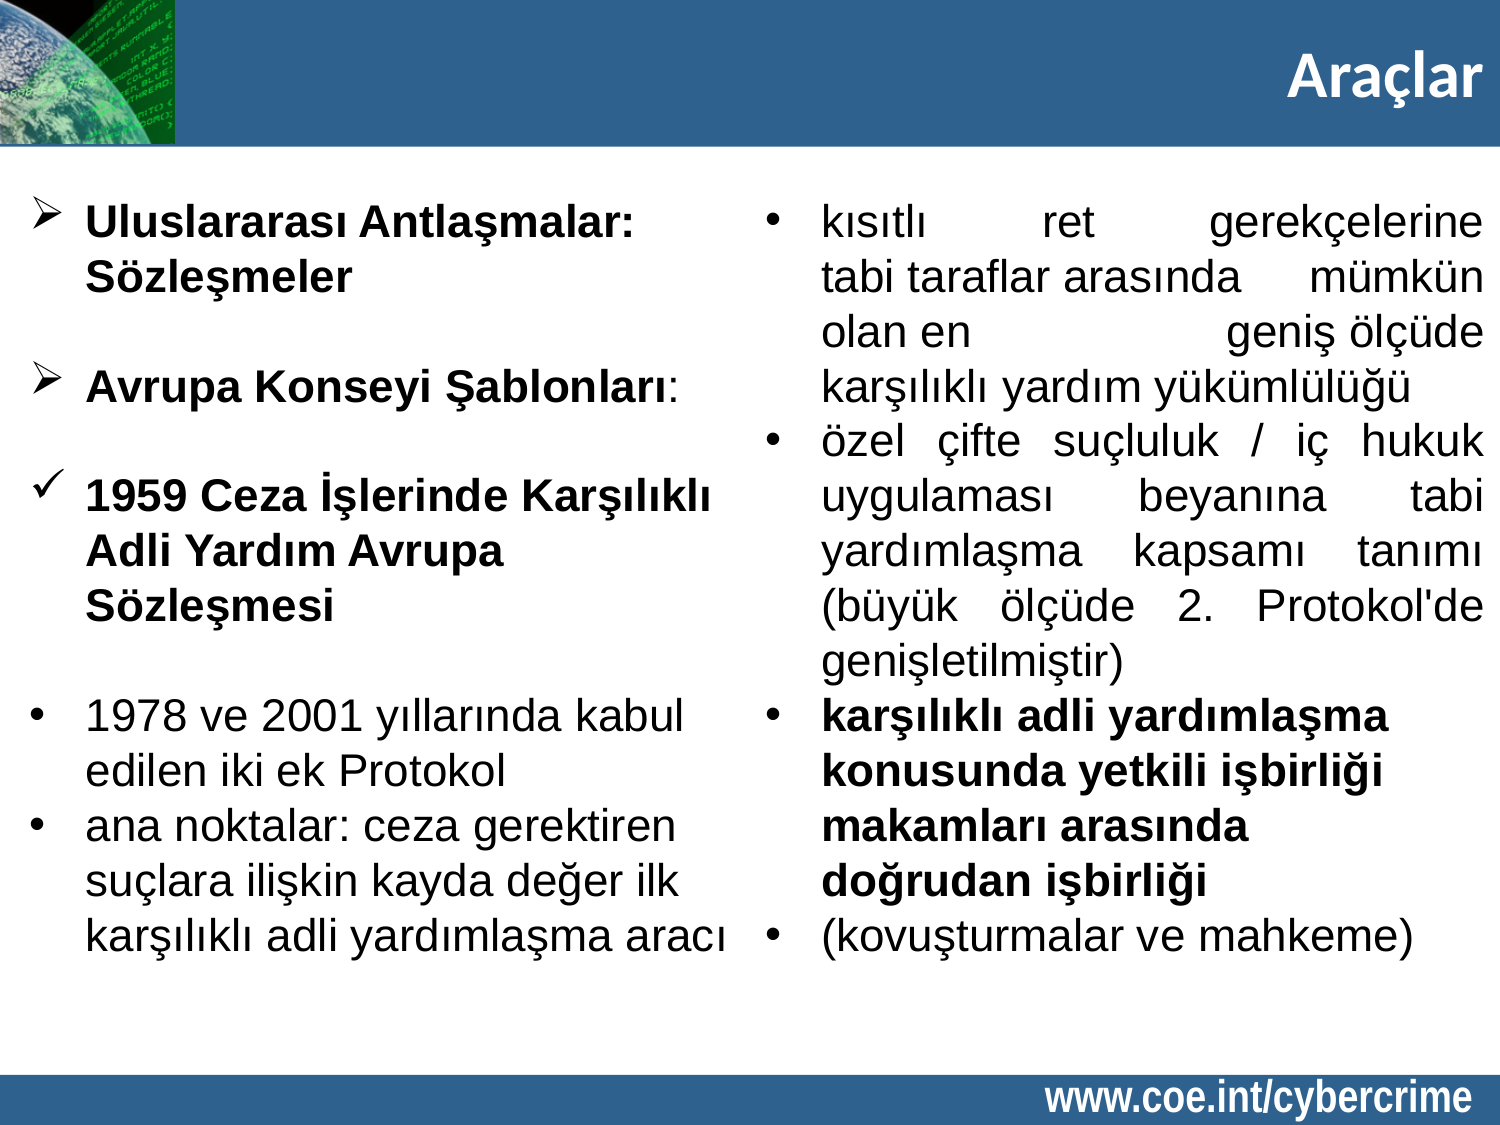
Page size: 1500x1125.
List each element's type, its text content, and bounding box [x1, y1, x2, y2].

picture [0, 0, 175, 144]
text_box [0, 1073, 1030, 1125]
text_box Uluslararası Antlaşmalar: Sözleşmeler Avrupa Konseyi Şablonları: 1959 Ceza İşlerinde Karşılıklı Adli Yardım Avrupa Sözleşmesi 1978 ve 2001 yıllarında kabul edilen iki ek Protokol ana noktalar: ceza gerektiren suçlara ilişkin kayda değer ilk karşılıklı adli yardımlaşma aracı [14, 183, 765, 969]
text_box Araçlar [177, 0, 1500, 149]
text_box kısıtlı ret gerekçelerine tabi taraflar arasında mümkün olan en geniş ölçüde karşılıklı yardım yükümlülüğü özel çifte suçluluk / iç hukuk uygulaması beyanına tabi yardımlaşma kapsamı tanımı (büyük ölçüde 2. Protokol'de genişletilmiştir) karşılıklı adli yardımlaşma konusunda yetkili işbirliği makamları arasında doğrudan işbirliği (kovuşturmalar ve mahkeme) [765, 183, 1500, 969]
text_box www.coe.int/cybercrime [1030, 1059, 1500, 1125]
